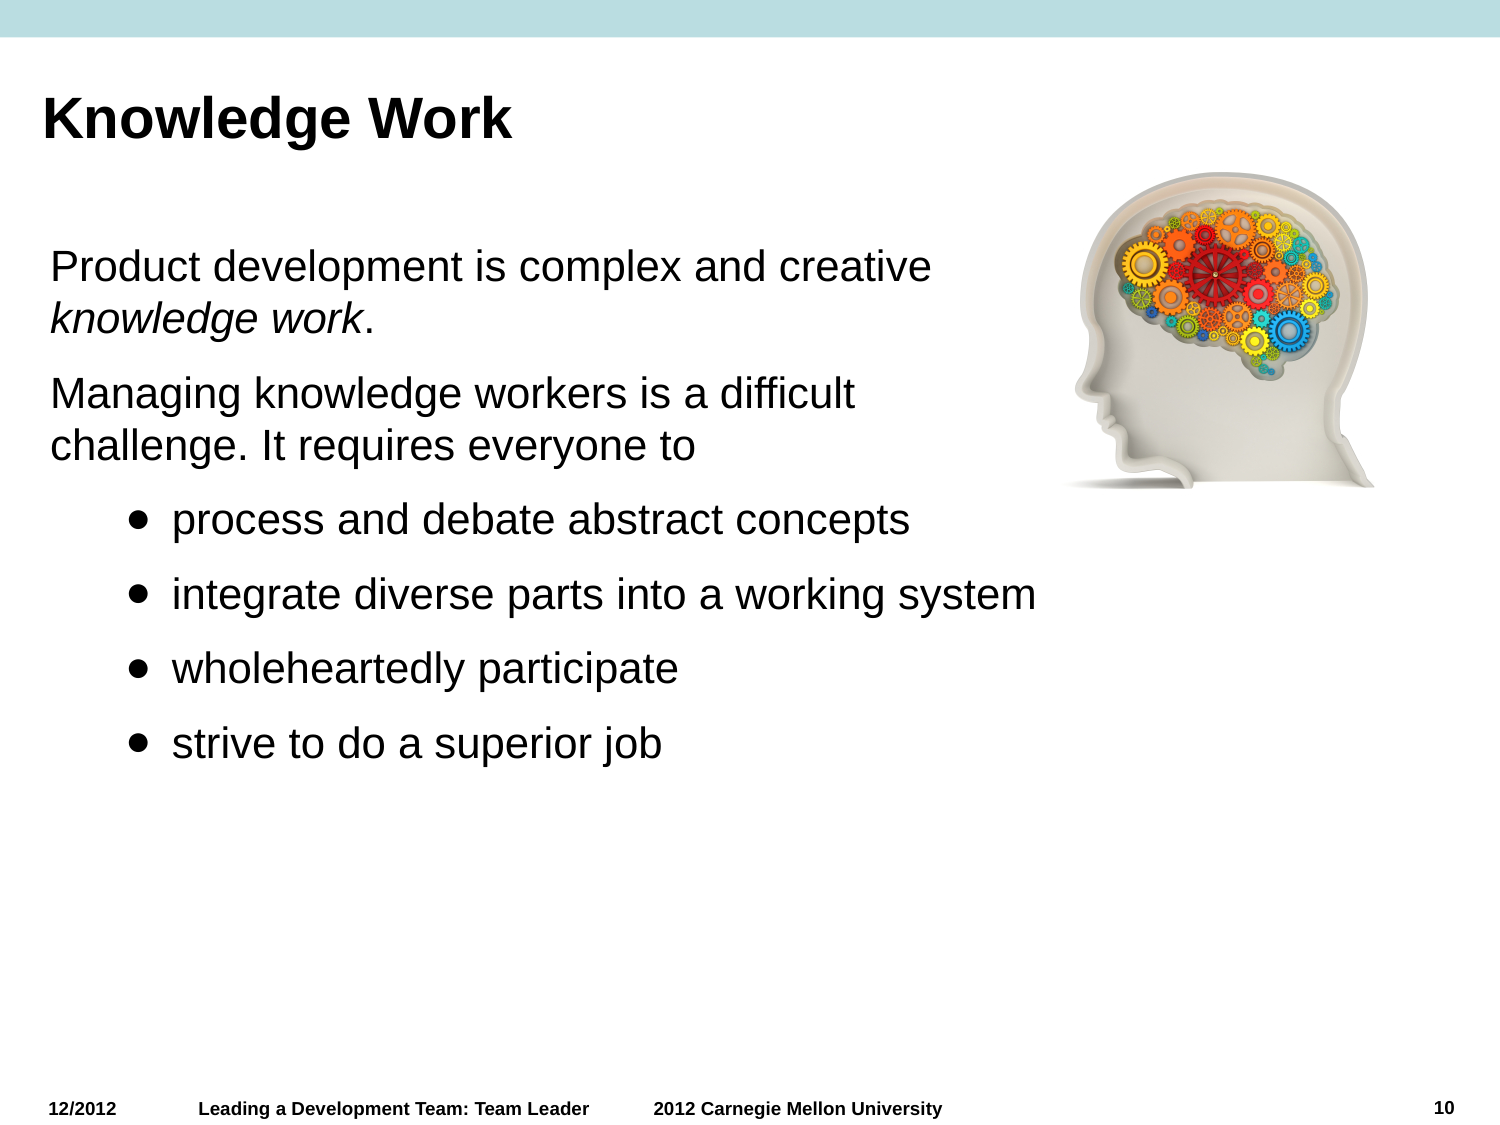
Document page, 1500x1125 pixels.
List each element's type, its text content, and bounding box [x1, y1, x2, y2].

picture [1049, 152, 1397, 498]
list Product development is complex and creative knowledge work. Managing knowledge workers is a difficult challenge. It requires everyone to process and debate abstract concepts integrate diverse parts into a working system wholeheartedly participate strive to do a superior job [50, 237, 1063, 1000]
title Knowledge Work [42, 94, 1438, 150]
